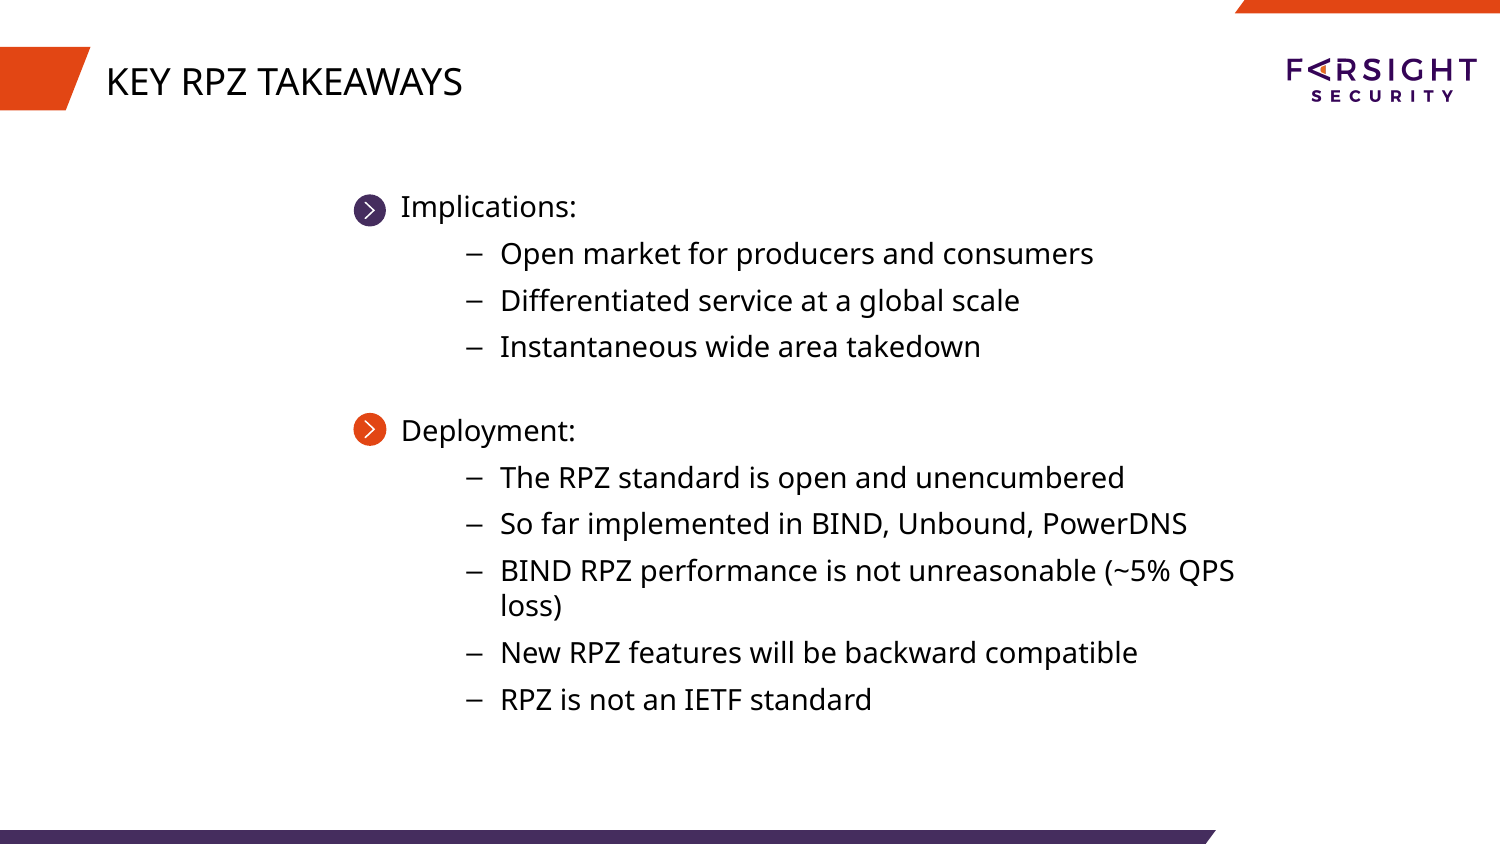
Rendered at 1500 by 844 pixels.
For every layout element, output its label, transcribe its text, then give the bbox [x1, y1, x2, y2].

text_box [353, 412, 387, 447]
picture [1254, 29, 1500, 131]
list Implications: Open market for producers and consumers Differentiated service at a global scale Instantaneous wide area takedown Deployment: The RPZ standard is open and unencumbered So far implemented in BIND, Unbound, PowerDNS BIND RPZ performance is not unreasonable (~5% QPS loss) New RPZ features will be backward compatible RPZ is not an IETF standard [363, 180, 1255, 844]
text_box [353, 194, 387, 227]
title KEY RPZ TAKEAWAYS [90, 46, 1255, 114]
